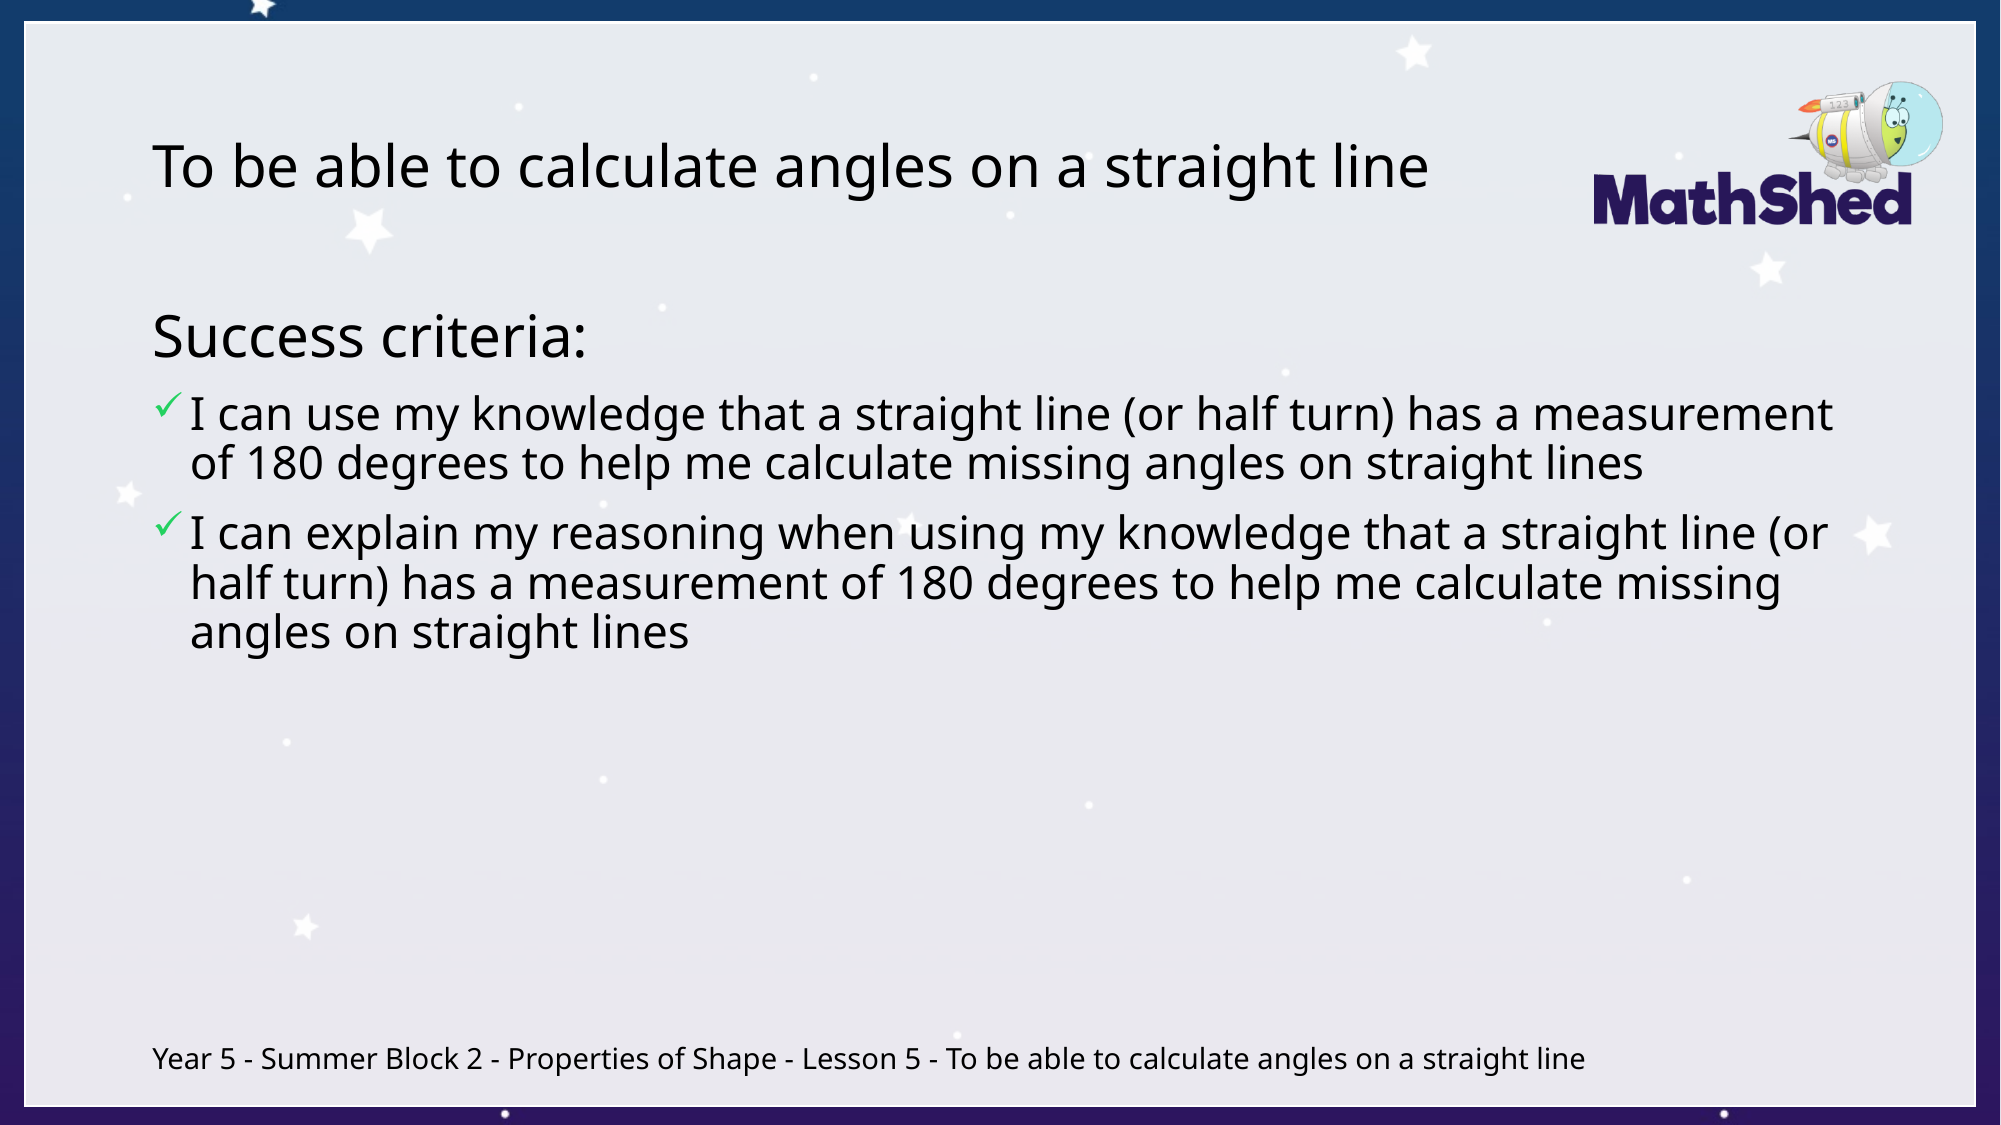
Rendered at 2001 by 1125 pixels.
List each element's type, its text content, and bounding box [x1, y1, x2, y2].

picture [0, 0, 2001, 1125]
title To be able to calculate angles on a straight line [137, 59, 1578, 278]
list Success criteria: I can use my knowledge that a straight line (or half turn) has a measurement of 180 degrees to help me calculate missing angles on straight lines I can explain my reasoning when using my knowledge that a straight line (or half turn) has a measurement of 180 degrees to help me calculate missing angles on straight lines [137, 299, 1898, 1014]
footer Year 5 - Summer Block 2 - Properties of Shape - Lesson 5 - To be able to calculate angles on a straight line [137, 1033, 2000, 1093]
